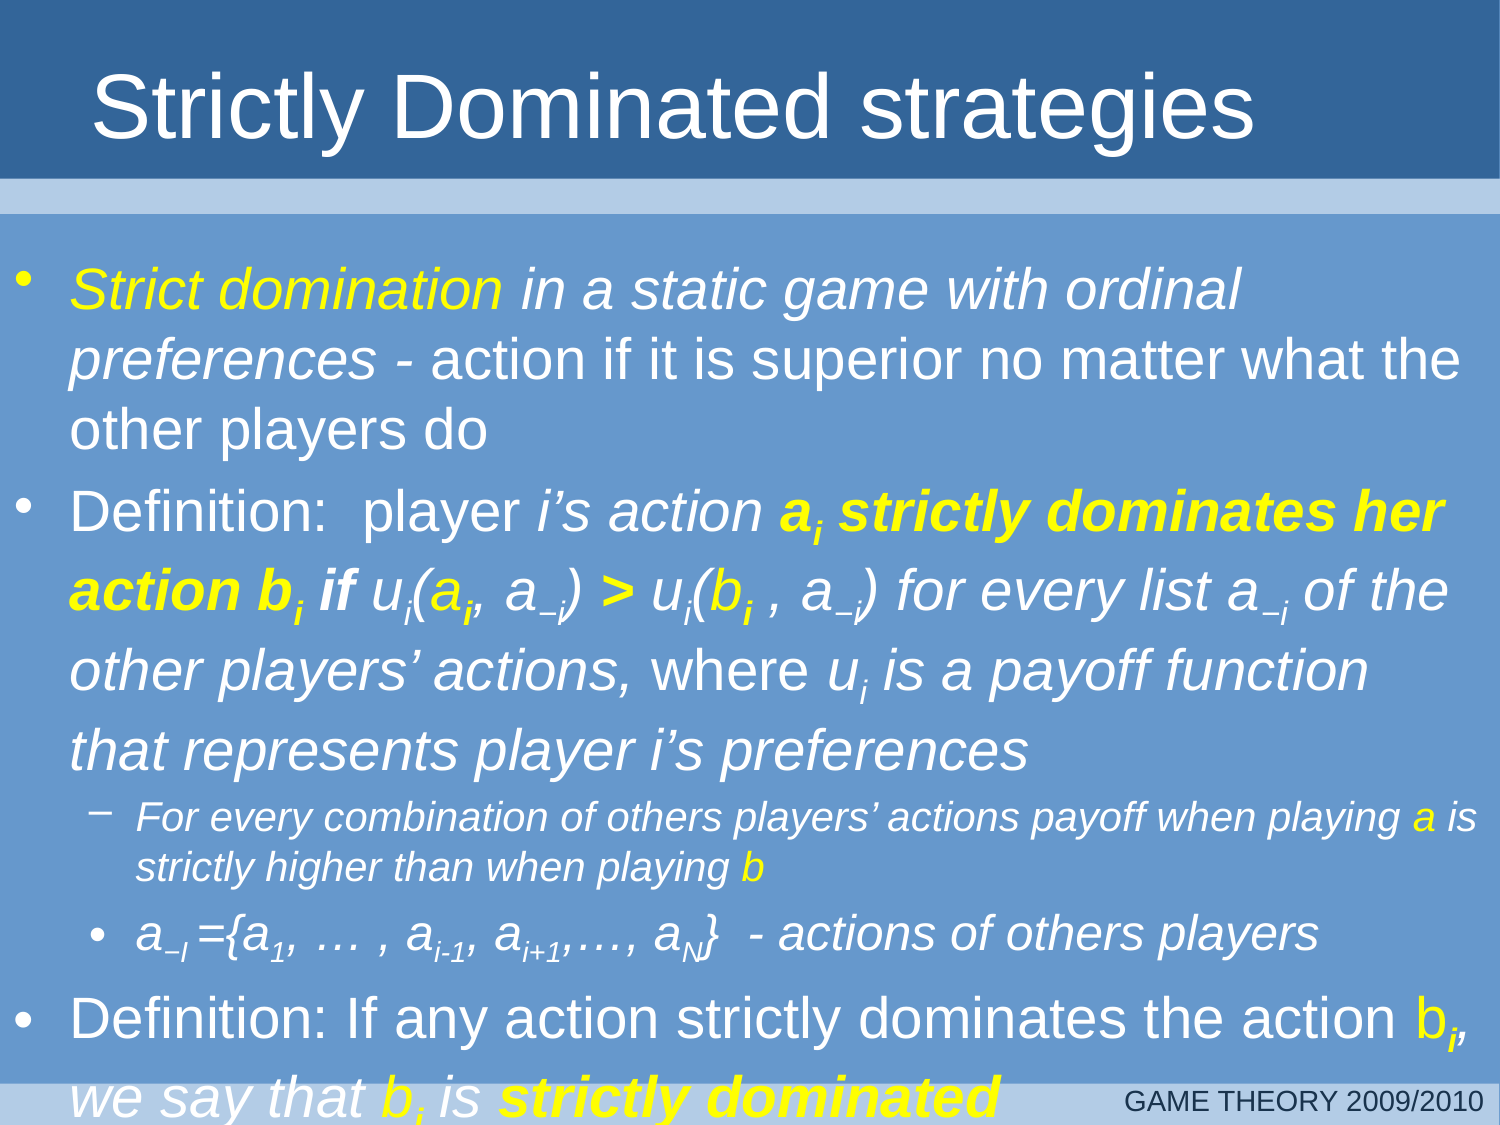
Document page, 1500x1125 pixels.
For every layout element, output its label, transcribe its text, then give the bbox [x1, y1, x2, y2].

text_box GAME THEORY 2009/2010 [1109, 1075, 1500, 1125]
title Strictly Dominated strategies [74, 42, 1436, 162]
list Strict domination in a static game with ordinal preferences - action if it is superior no matter what the other players do Definition: player i’s action ai strictly dominates her action bi if ui(ai, a−i) > ui(bi , a−i) for every list a−i of the other players’ actions, where ui is a payoff function that represents player i’s preferences For every combination of others players’ actions payoff when playing a is strictly higher than when playing b a−I ={a1, … , ai-1, ai+1,…, aN} - actions of others players Definition: If any action strictly dominates the action bi, we say that bi is strictly dominated [0, 243, 1499, 1000]
